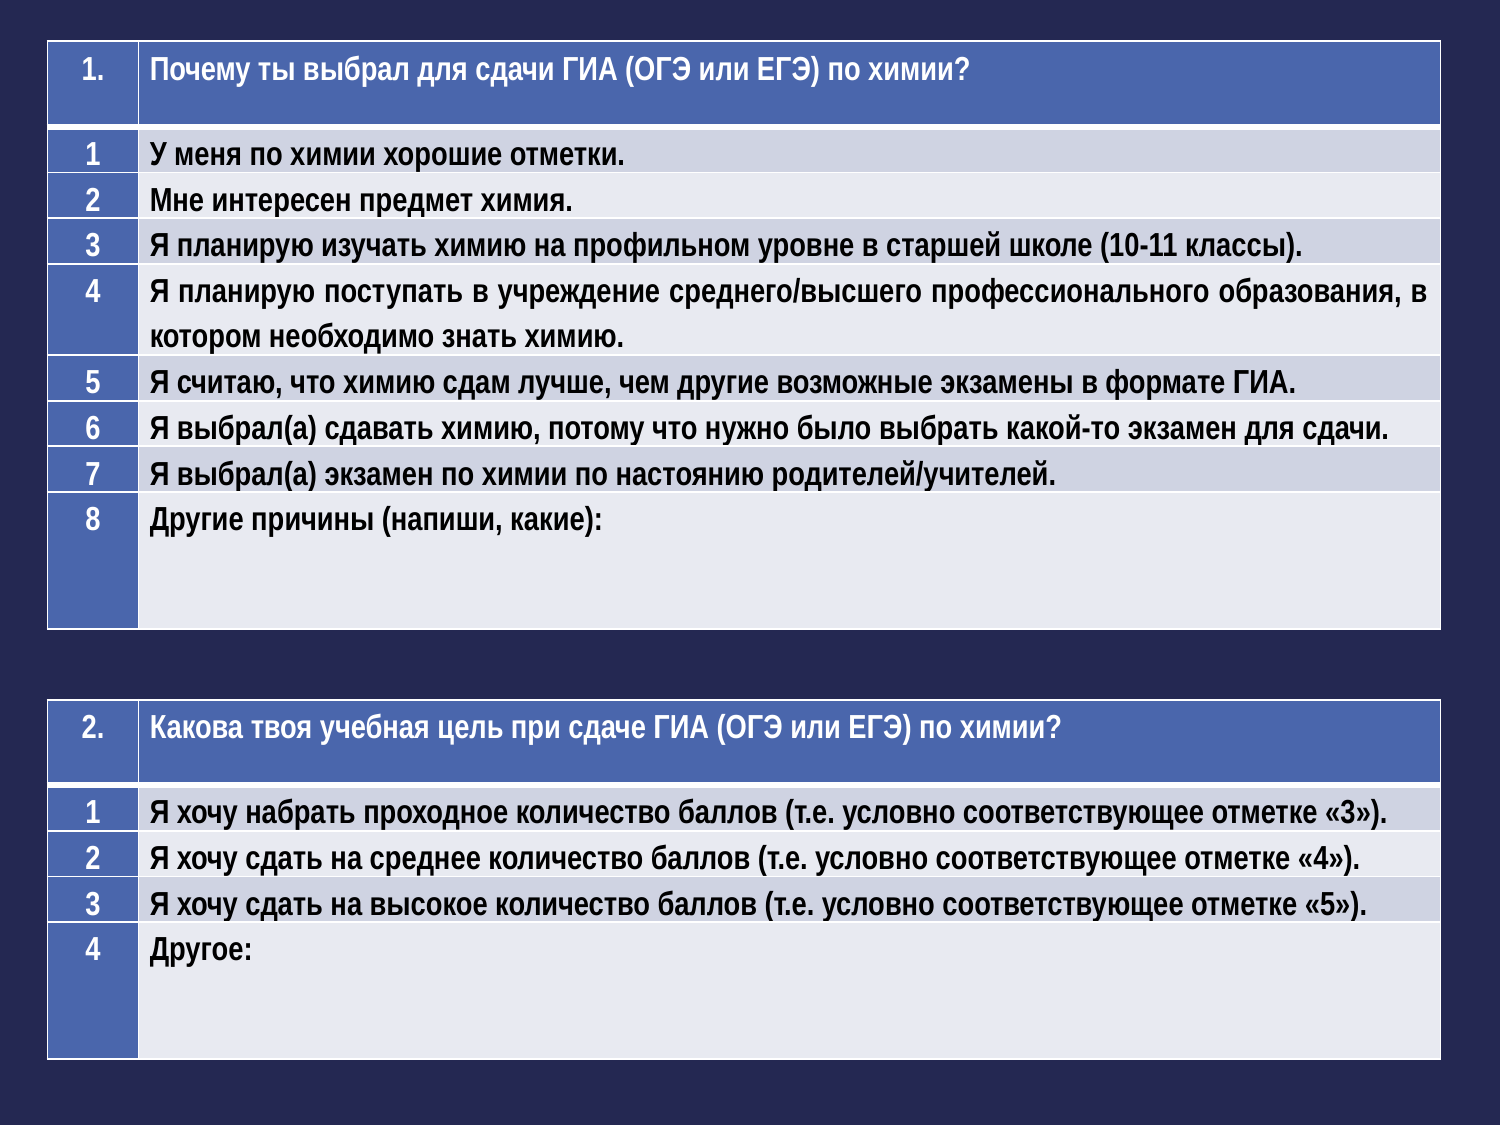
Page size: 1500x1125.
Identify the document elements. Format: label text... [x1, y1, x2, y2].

table_header 1. [48, 42, 138, 124]
table_cell 2 [48, 832, 138, 876]
table_header 2. [48, 701, 138, 782]
table_cell 3 [48, 877, 138, 921]
table_cell 6 [48, 402, 138, 445]
table_header Какова твоя учебная цель при сдаче ГИА (ОГЭ или ЕГЭ) по химии? [139, 701, 1440, 782]
table_cell 1 [48, 788, 138, 830]
table_cell Я выбрал(а) экзамен по химии по настоянию родителей/учителей. [139, 447, 1440, 491]
table_cell Я хочу набрать проходное количество баллов (т.е. условно соответствующее отметке «3»). [139, 788, 1440, 830]
table_cell Я планирую поступать в учреждение среднего/высшего профессионального образования, в котором необходимо знать химию. [139, 265, 1440, 354]
table_cell Мне интересен предмет химия. [139, 173, 1440, 217]
table_cell У меня по химии хорошие отметки. [139, 130, 1440, 172]
table_cell 7 [48, 447, 138, 491]
table_cell Другие причины (напиши, какие): [139, 493, 1440, 628]
table_cell 4 [48, 265, 138, 354]
table_cell Я планирую изучать химию на профильном уровне в старшей школе (10-11 классы). [139, 219, 1440, 263]
table_cell 3 [48, 219, 138, 263]
table_cell 2 [48, 173, 138, 217]
table_cell Я хочу сдать на высокое количество баллов (т.е. условно соответствующее отметке «5»). [139, 877, 1440, 921]
table_cell 4 [48, 923, 138, 1058]
table_header Почему ты выбрал для сдачи ГИА (ОГЭ или ЕГЭ) по химии? [139, 42, 1440, 124]
table_cell Другое: [139, 923, 1440, 1058]
table_cell 5 [48, 356, 138, 400]
table_cell 8 [48, 493, 138, 628]
table_cell 1 [48, 130, 138, 172]
table_cell Я считаю, что химию сдам лучше, чем другие возможные экзамены в формате ГИА. [139, 356, 1440, 400]
table_cell Я выбрал(а) сдавать химию, потому что нужно было выбрать какой-то экзамен для сдачи. [139, 402, 1440, 445]
table_cell Я хочу сдать на среднее количество баллов (т.е. условно соответствующее отметке «4»). [139, 832, 1440, 876]
